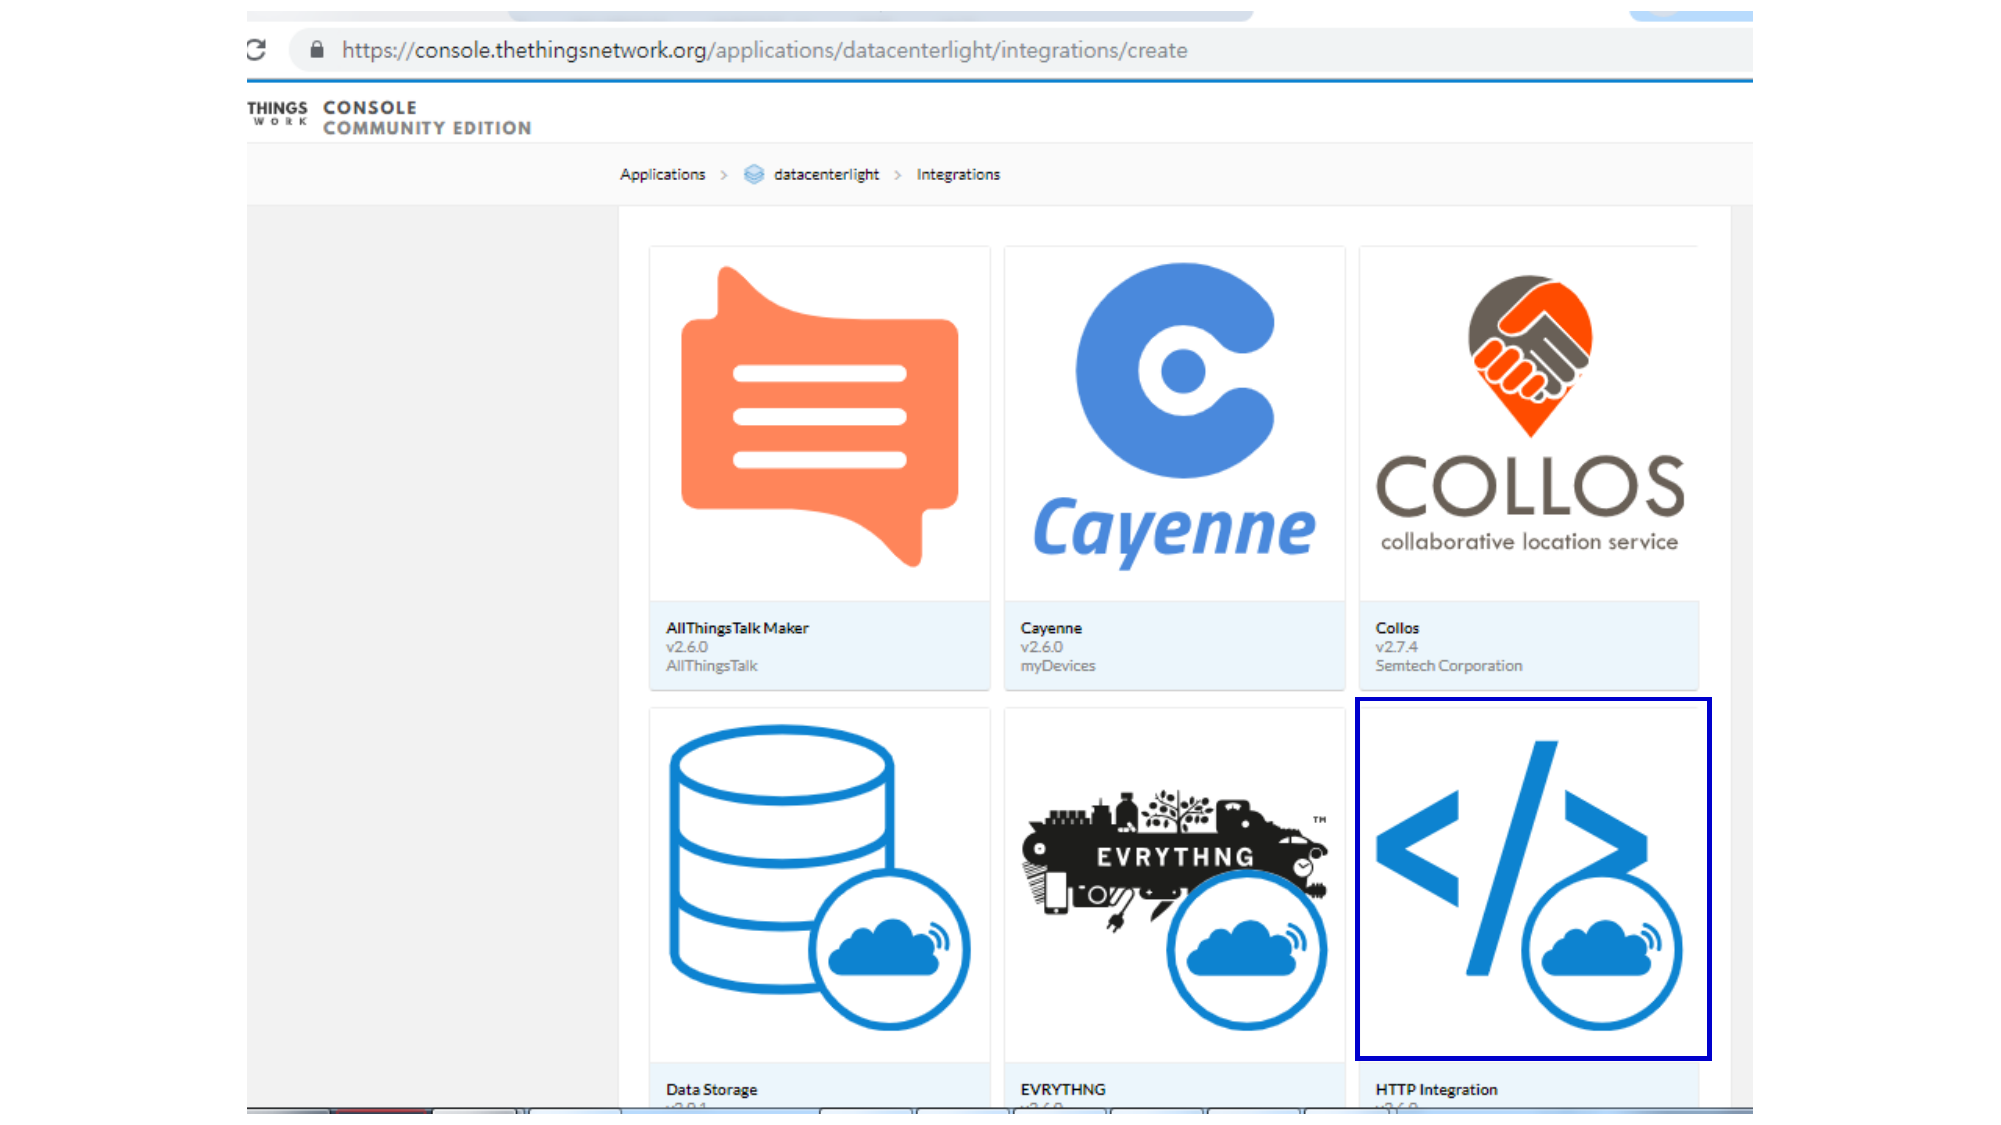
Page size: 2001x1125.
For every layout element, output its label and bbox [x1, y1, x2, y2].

picture [247, 11, 1753, 1114]
